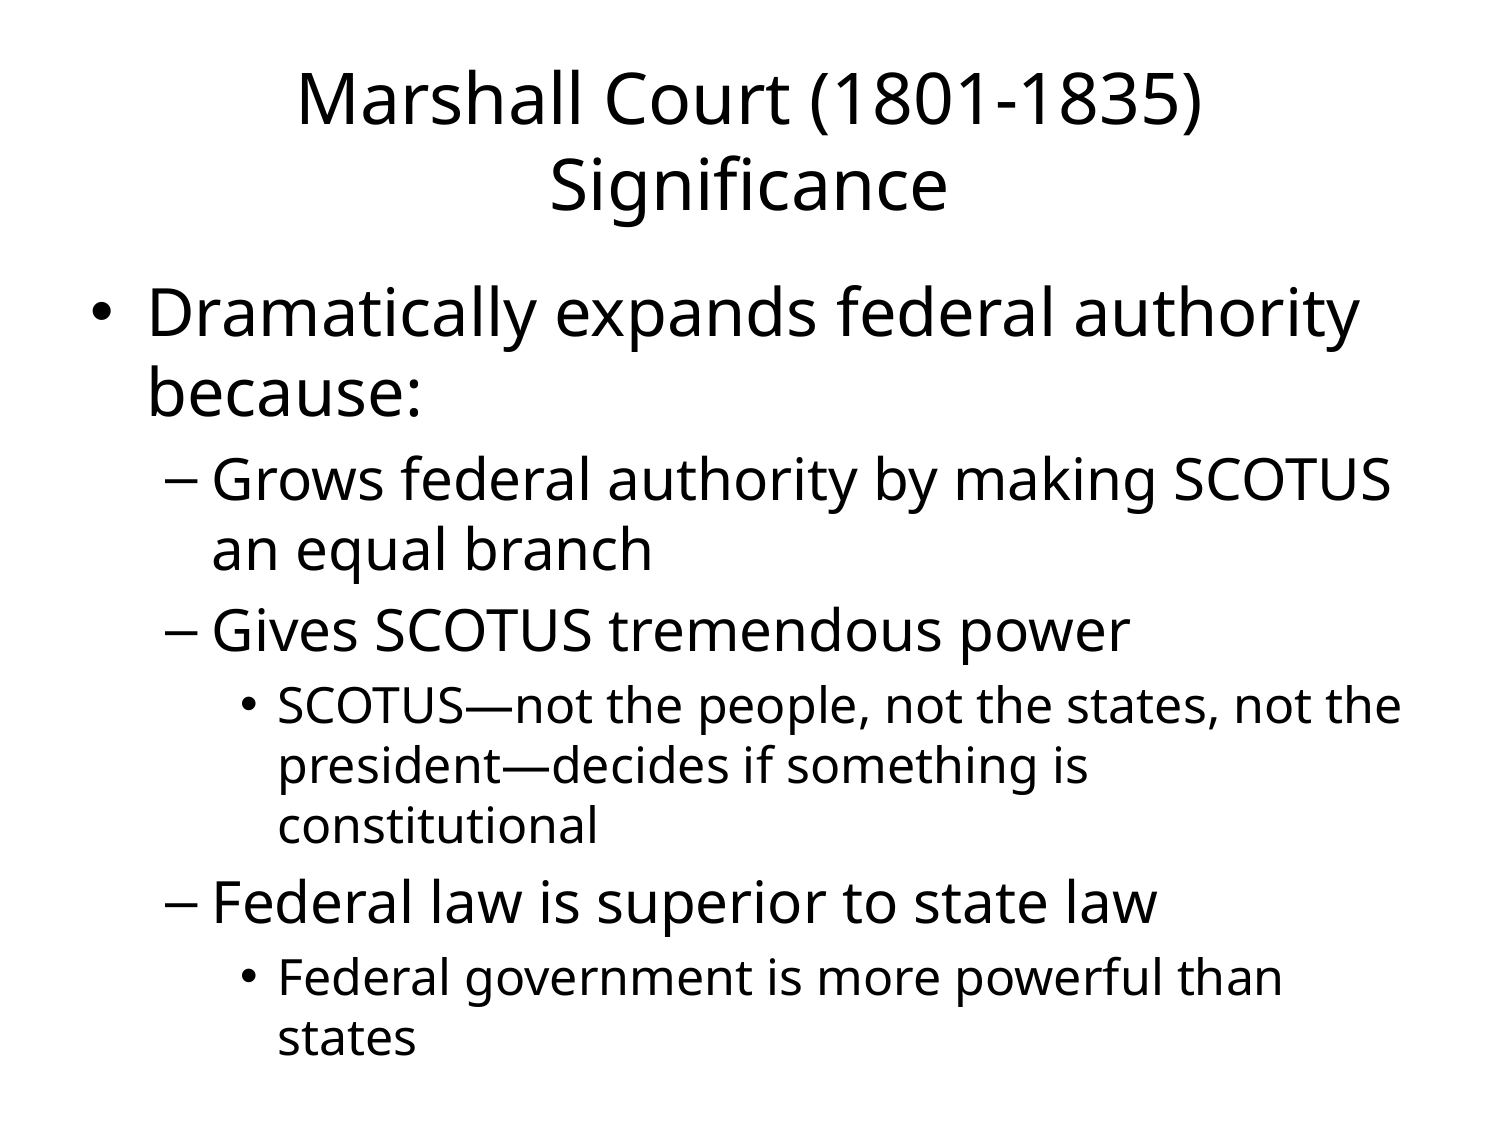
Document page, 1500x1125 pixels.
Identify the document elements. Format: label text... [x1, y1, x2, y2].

list Dramatically expands federal authority because: Grows federal authority by making SCOTUS an equal branch Gives SCOTUS tremendous power SCOTUS—not the people, not the states, not the president—decides if something is constitutional Federal law is superior to state law Federal government is more powerful than states [75, 262, 1425, 1005]
title Marshall Court (1801-1835) Significance [75, 45, 1425, 233]
